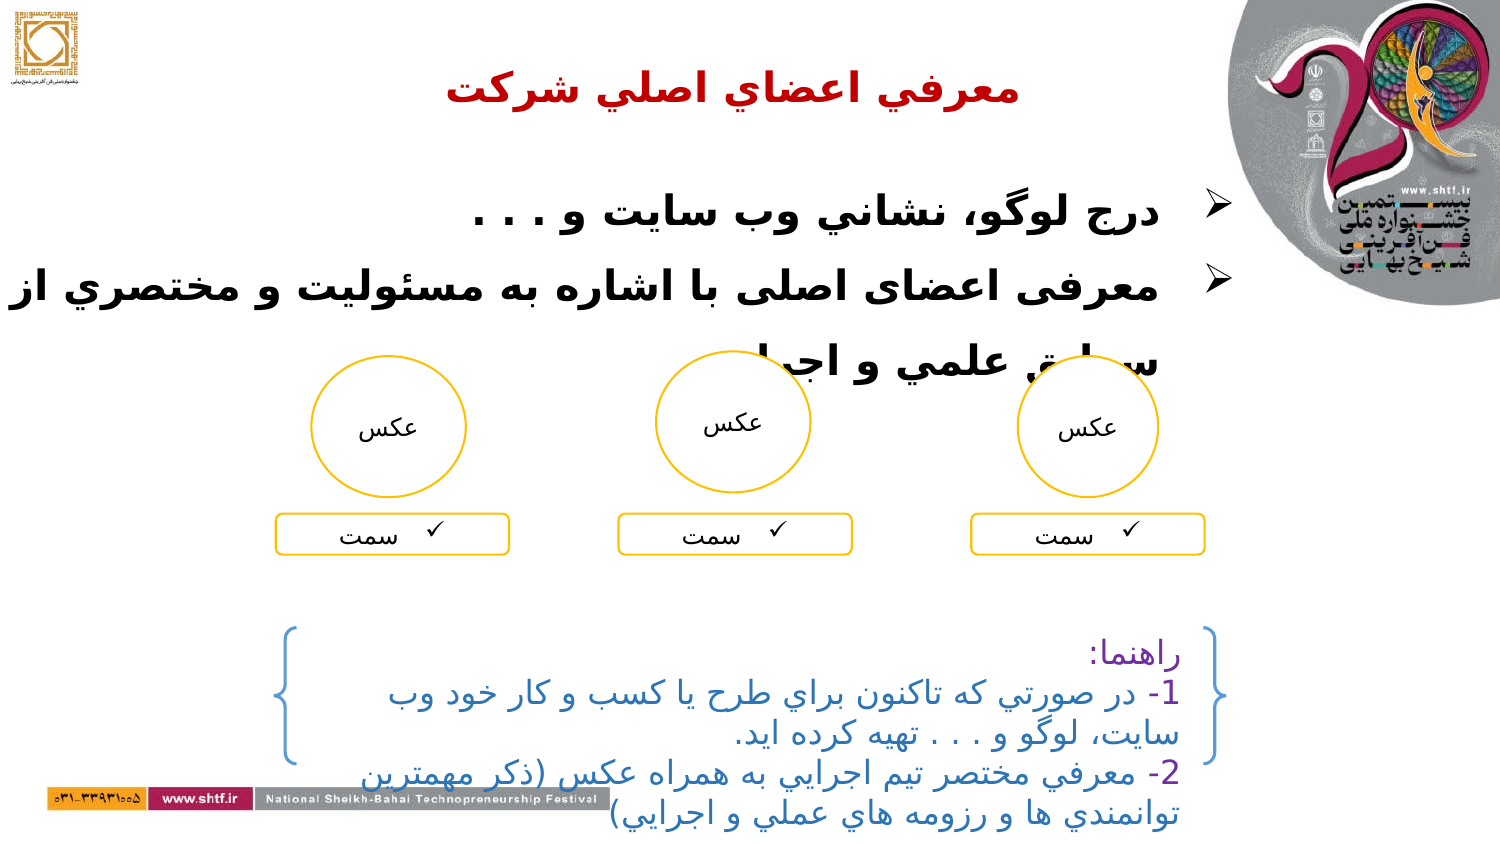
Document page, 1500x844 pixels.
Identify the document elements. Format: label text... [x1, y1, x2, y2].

text_box سمت [970, 512, 1206, 556]
text_box عکس [1016, 355, 1160, 499]
text_box عکس [655, 350, 812, 494]
picture [0, 0, 1500, 844]
text_box راهنما: 1- در صورتي که تاکنون براي طرح يا کسب و کار خود وب سايت، لوگو و . . . تهيه کرده ايد. 2- معرفي مختصر تيم اجرايي به همراه عکس (ذکر مهمترين توانمندي ها و رزومه هاي عملي و اجرايي) [275, 624, 1196, 839]
text_box عکس [310, 355, 467, 499]
text_box سمت [617, 512, 853, 556]
text_box درج لوگو، نشاني وب سايت و . . . معرفی اعضای اصلی با اشاره به مسئوليت و مختصري از سوابق علمي و اجرایی [0, 151, 1251, 834]
text_box سمت [274, 512, 511, 556]
title معرفي اعضاي اصلي شرکت [113, 25, 1354, 153]
text_box [1196, 626, 1227, 766]
